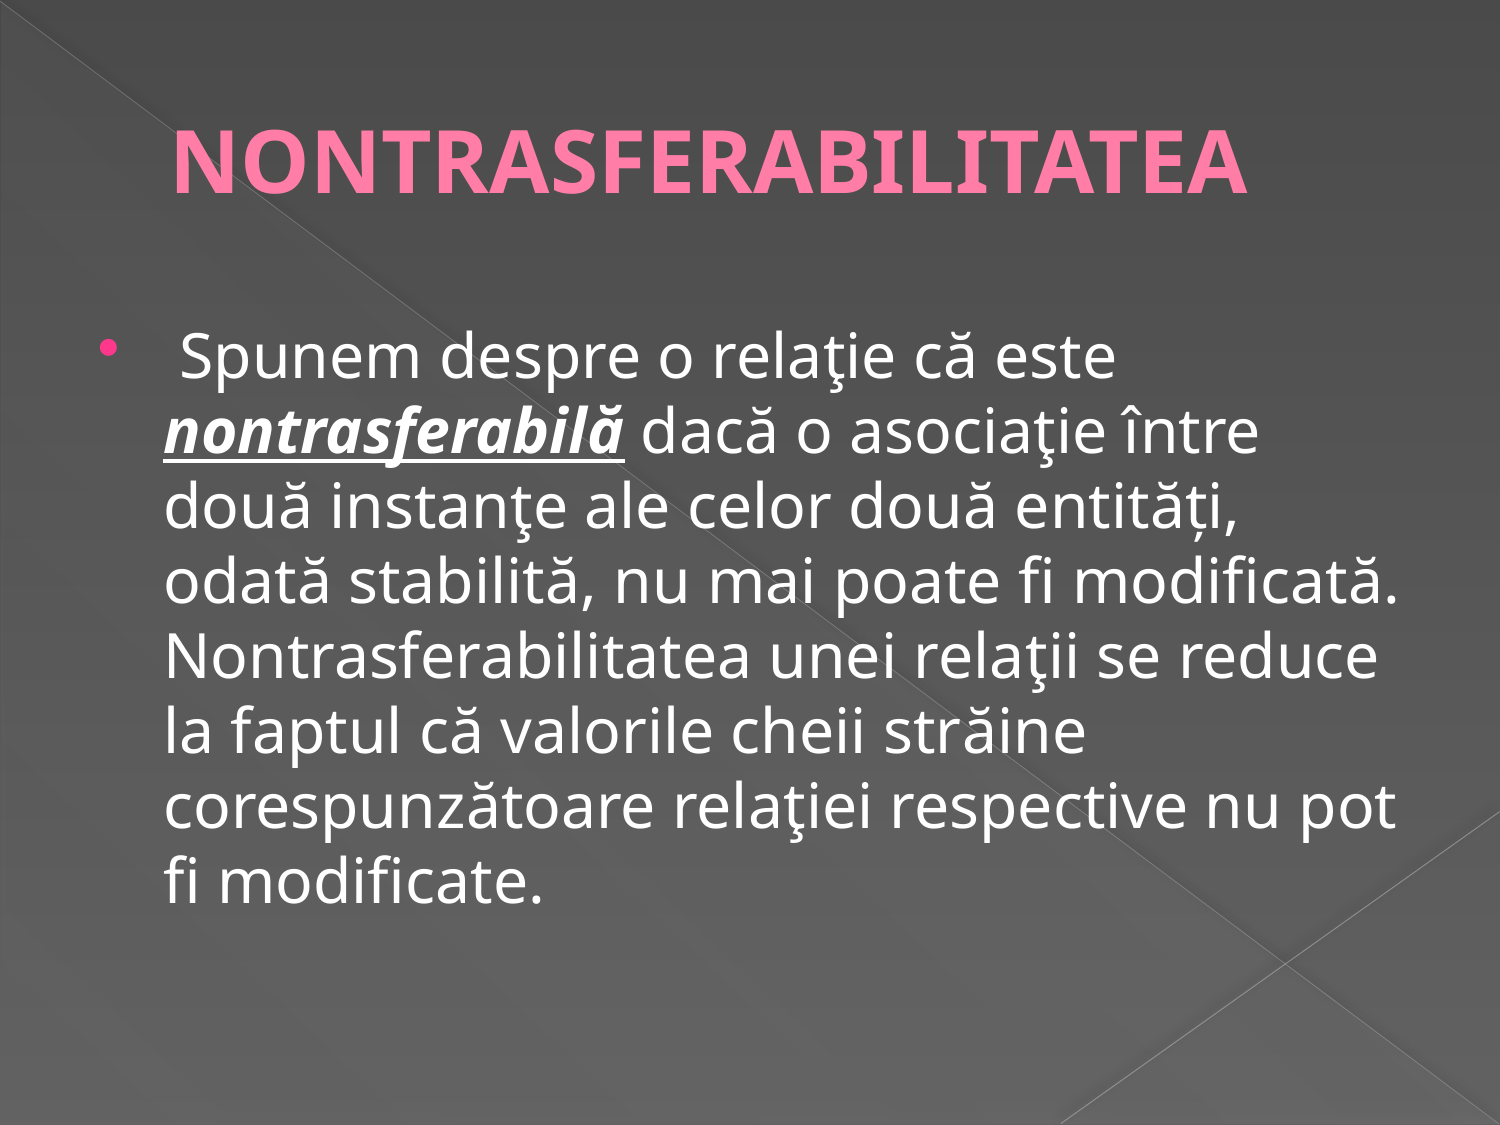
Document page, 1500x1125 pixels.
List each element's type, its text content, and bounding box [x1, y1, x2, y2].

list Spunem despre o relaţie că este nontrasferabilă dacă o asociaţie între două instanţe ale celor două entităţi, odată stabilită, nu mai poate fi modificată. Nontrasferabilitatea unei relaţii se reduce la faptul că valorile cheii străine corespunzătoare relaţiei respective nu pot fi modificate. [75, 308, 1425, 1059]
title NONTRASFERABILITATEA [75, 43, 1425, 274]
